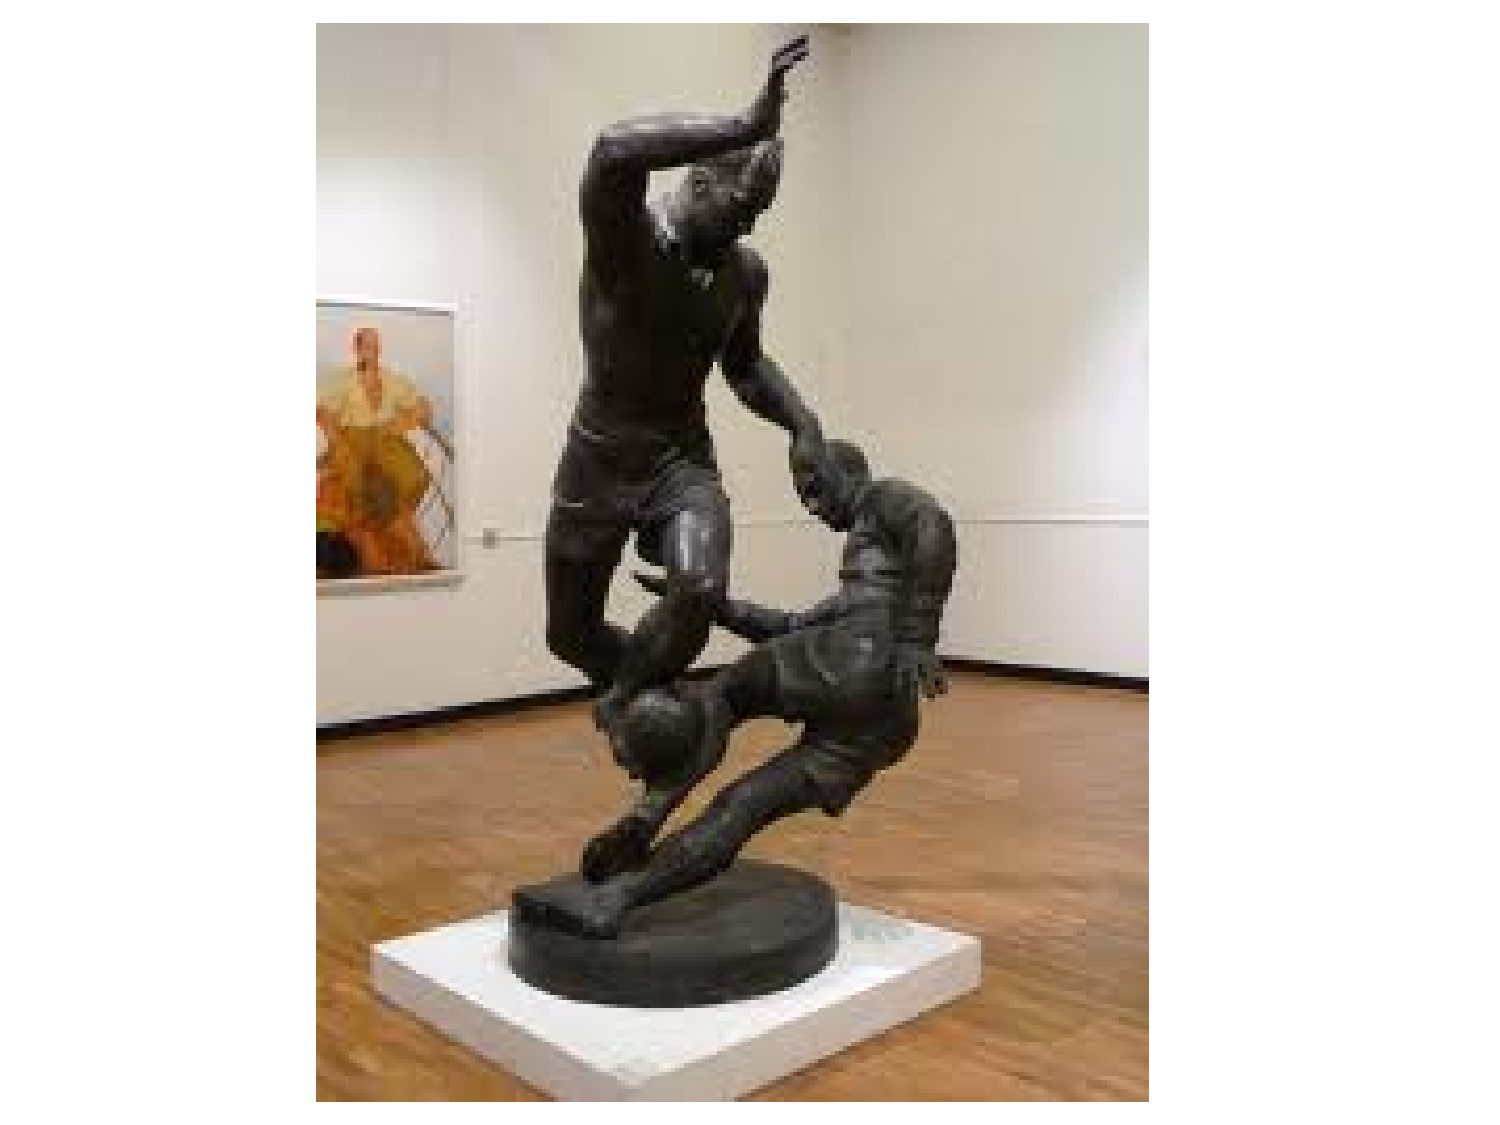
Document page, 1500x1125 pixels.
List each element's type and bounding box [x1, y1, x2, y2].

picture [316, 23, 1149, 1102]
